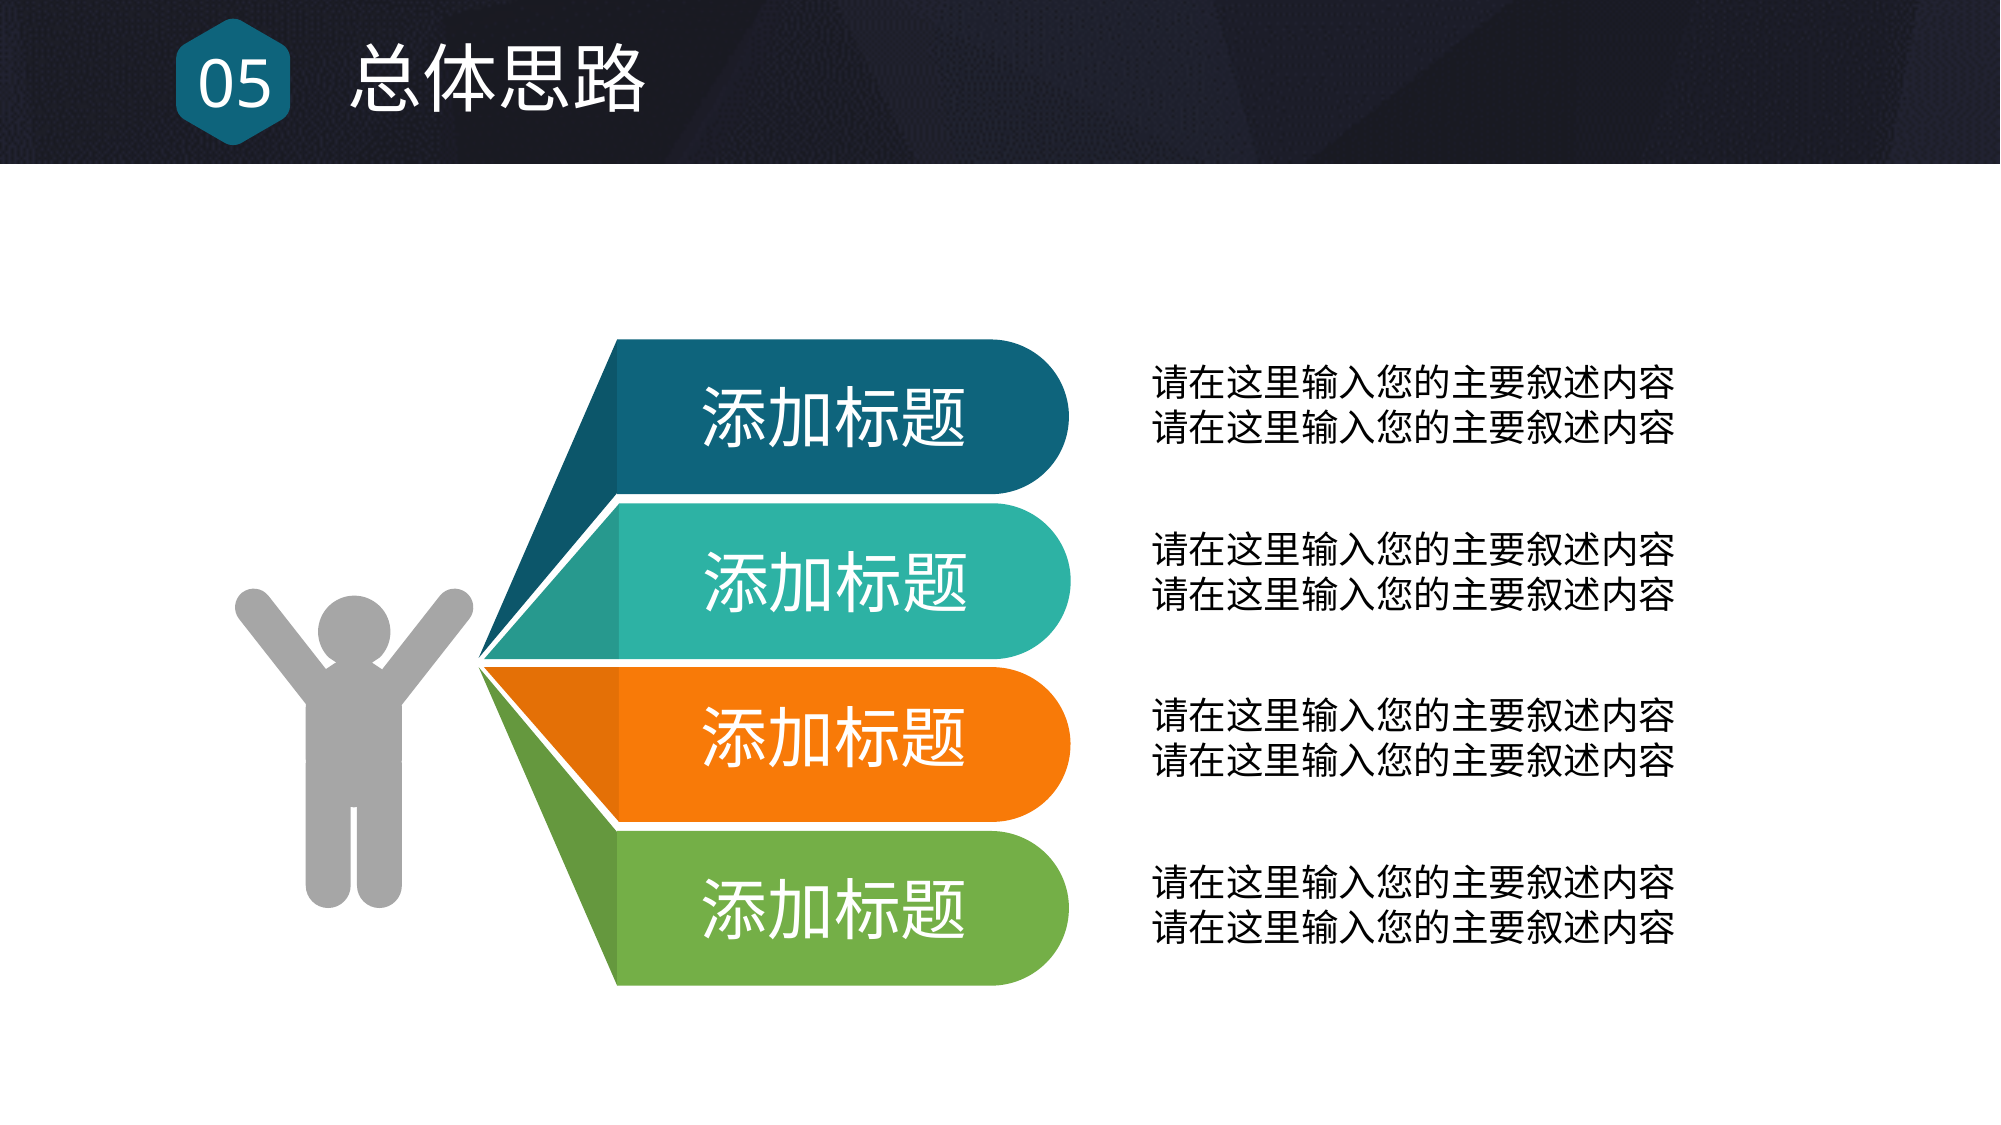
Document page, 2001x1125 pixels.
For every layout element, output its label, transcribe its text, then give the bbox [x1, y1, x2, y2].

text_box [618, 667, 1071, 822]
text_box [618, 503, 1071, 660]
text_box [234, 587, 475, 910]
text_box [481, 501, 620, 661]
text_box 请在这里输入您的主要叙述内容 请在这里输入您的主要叙述内容 [1136, 851, 1692, 1001]
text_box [617, 339, 1069, 495]
text_box 请在这里输入您的主要叙述内容 请在这里输入您的主要叙述内容 [1136, 518, 1692, 669]
picture [0, 0, 2000, 164]
text_box [477, 338, 617, 659]
text_box 请在这里输入您的主要叙述内容 请在这里输入您的主要叙述内容 [1136, 685, 1692, 835]
text_box [481, 666, 620, 825]
text_box [477, 666, 617, 987]
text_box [617, 830, 1069, 986]
text_box 请在这里输入您的主要叙述内容 请在这里输入您的主要叙述内容 [1136, 351, 1692, 502]
